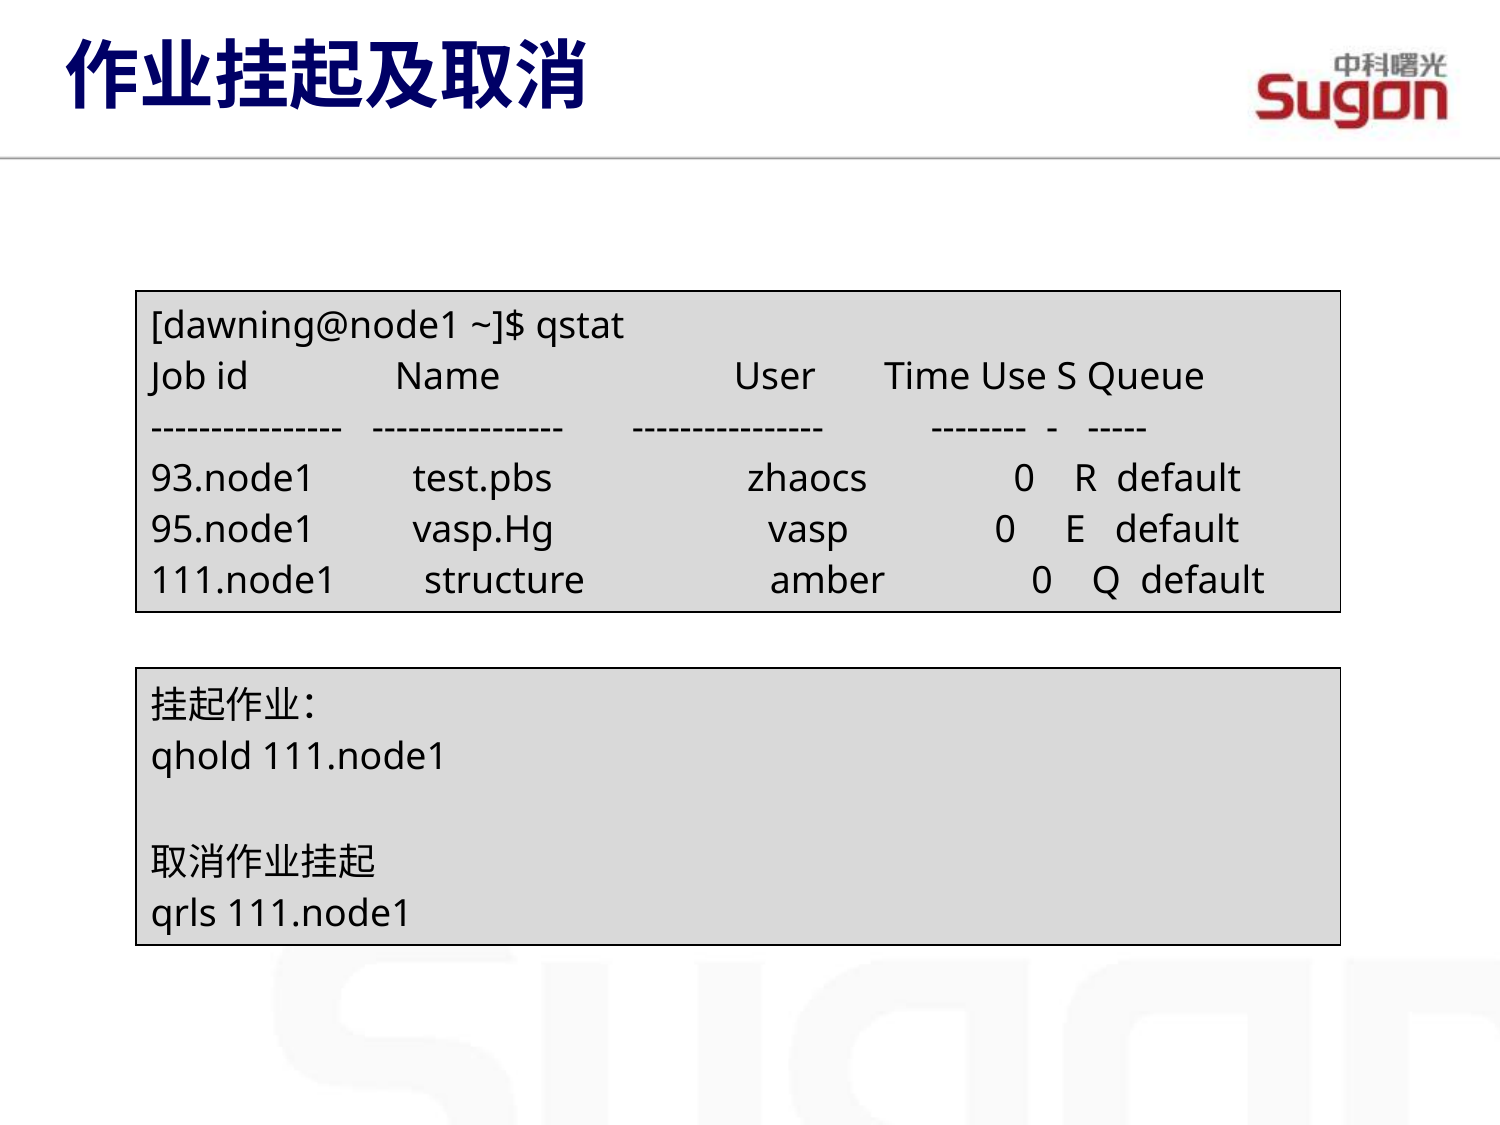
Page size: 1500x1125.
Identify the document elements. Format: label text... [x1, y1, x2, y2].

table_header [dawning@node1 ~]$ qstat Job id Name User Time Use S Queue ---------------- ---------------- ---------------- -------- - ----- 93.node1 test.pbs zhaocs 0 R default 95.node1 vasp.Hg vasp 0 E default 111.node1 structure amber 0 Q default [137, 292, 1340, 611]
picture [0, 0, 1500, 1125]
text_box 作业挂起及取消 [49, 18, 1400, 126]
table_header 挂起作业： qhold 111.node1 取消作业挂起 qrls 111.node1 [137, 669, 1340, 944]
